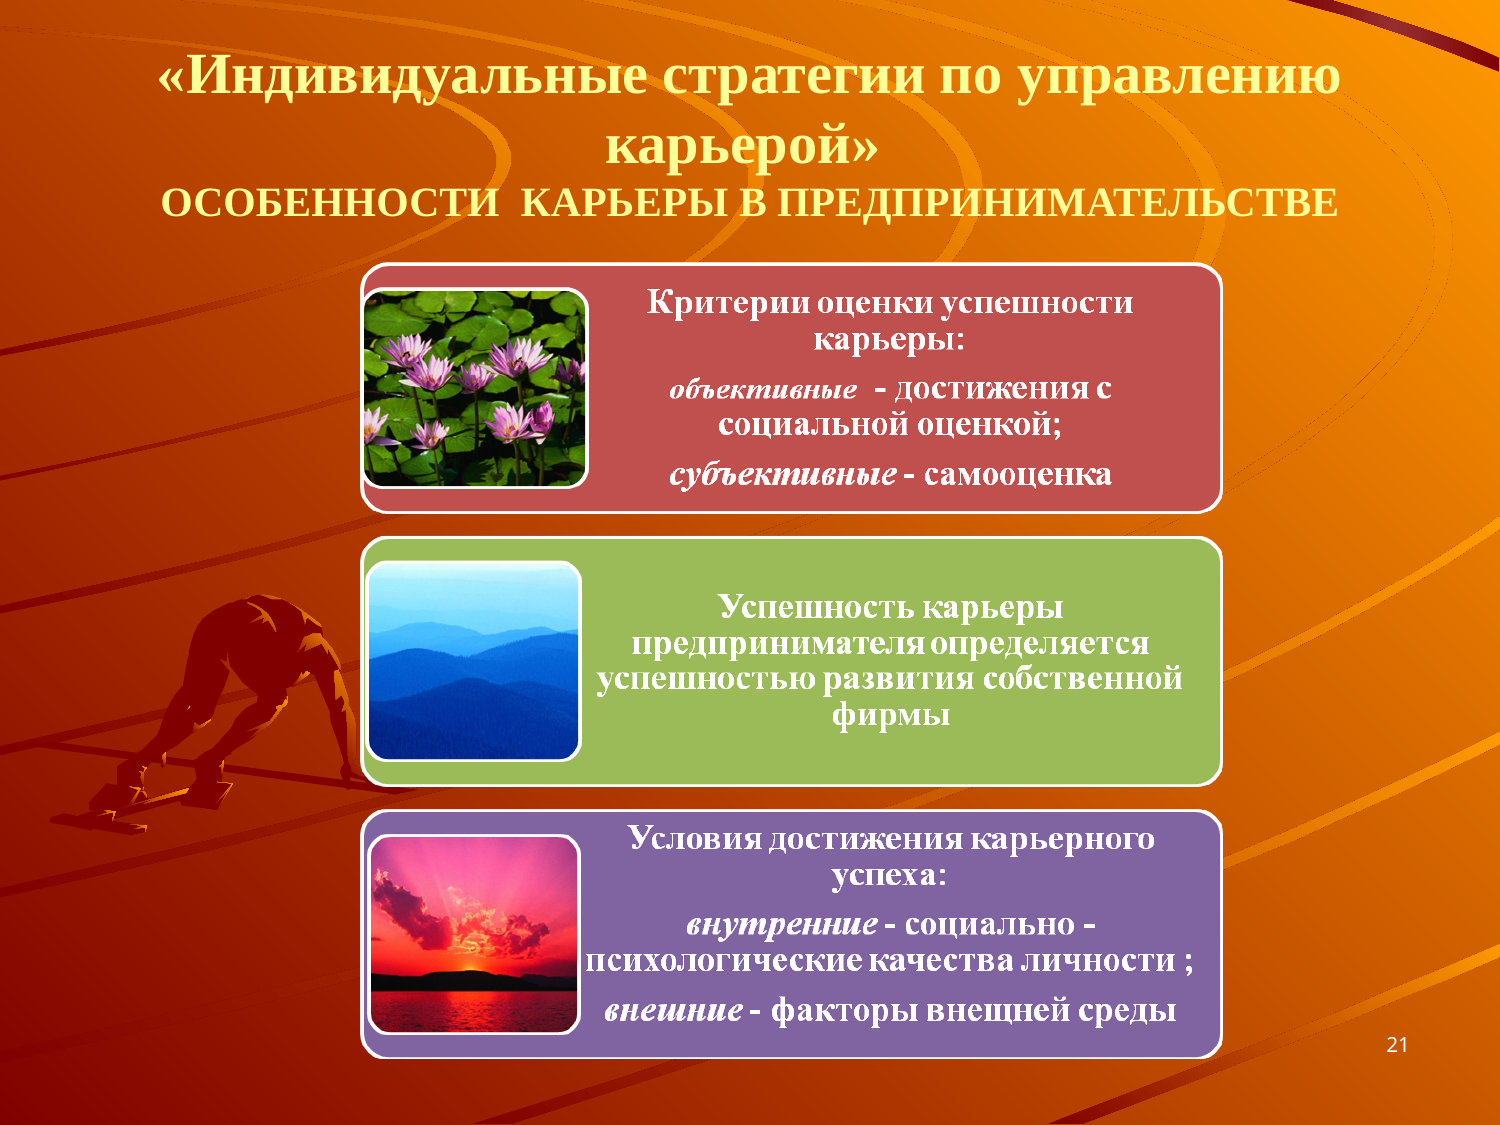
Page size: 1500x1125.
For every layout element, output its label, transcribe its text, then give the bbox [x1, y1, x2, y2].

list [359, 262, 1223, 1059]
title «Индивидуальные стратегии по управлению карьерой» ОСОБЕННОСТИ КАРЬЕРЫ В ПРЕДПРИНИМАТЕЛЬСТВЕ [74, 25, 1426, 233]
slide_number 21 [1074, 1023, 1426, 1100]
